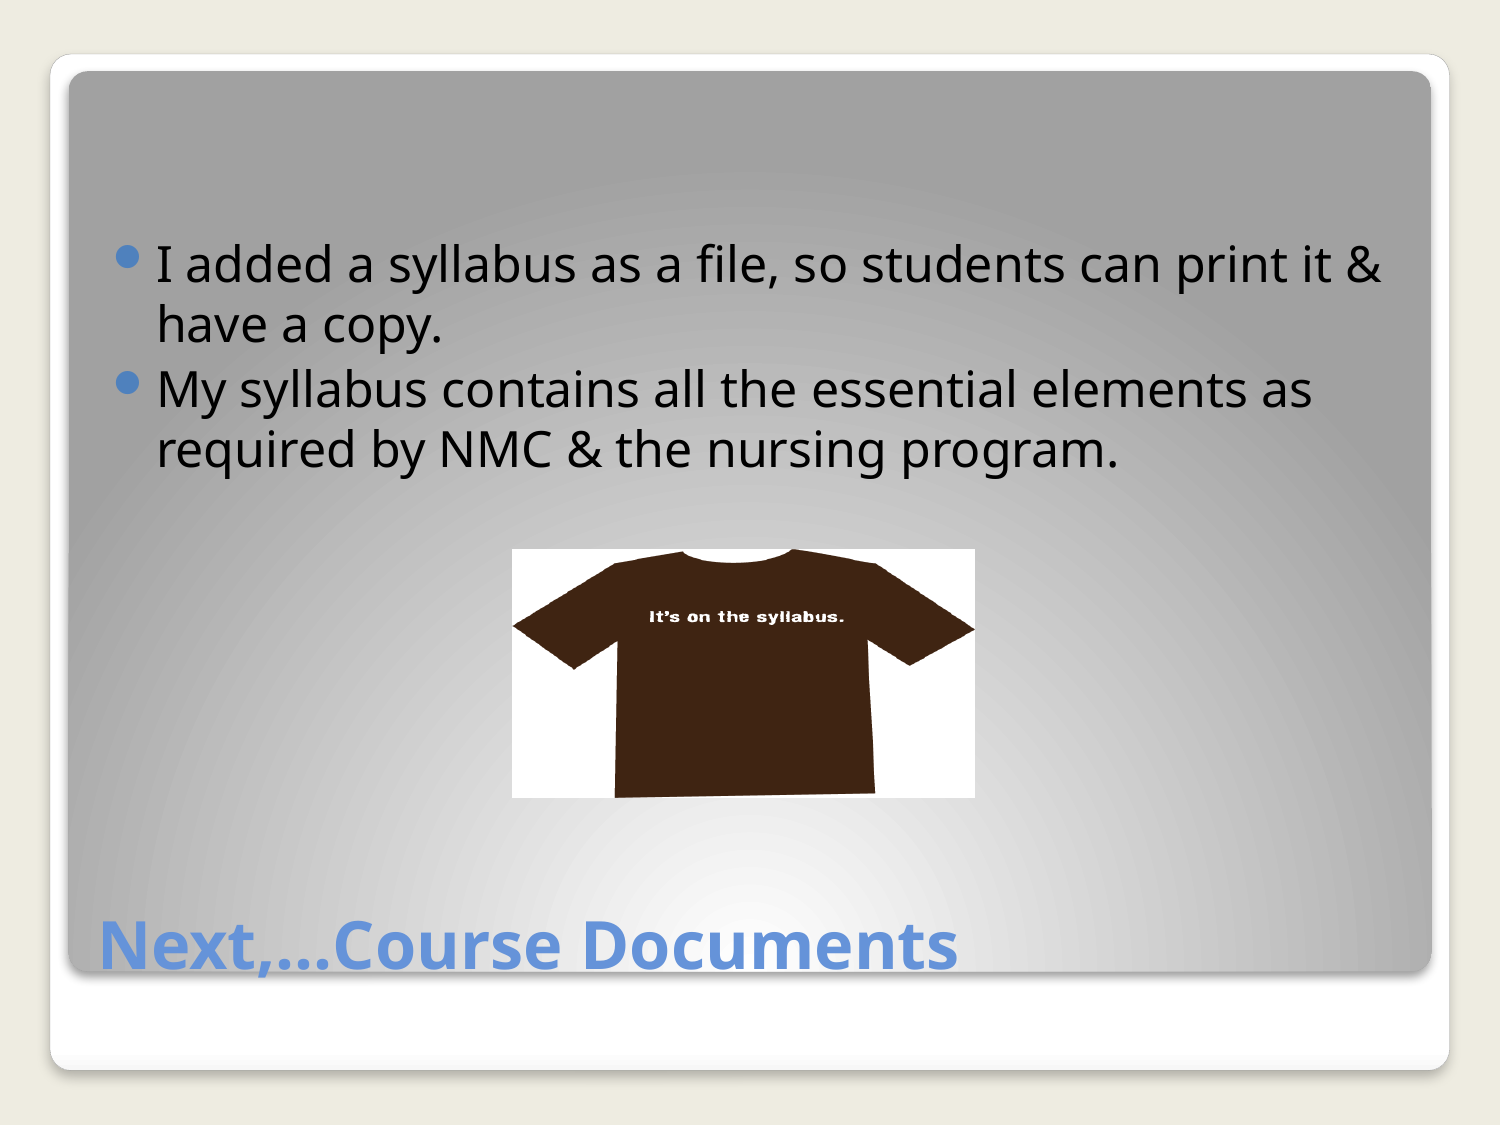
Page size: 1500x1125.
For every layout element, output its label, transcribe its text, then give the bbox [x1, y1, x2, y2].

list I added a syllabus as a file, so students can print it & have a copy. My syllabus contains all the essential elements as required by NMC & the nursing program. [82, 86, 1425, 774]
title Next,…Course Documents [82, 817, 1425, 990]
picture [512, 549, 975, 798]
